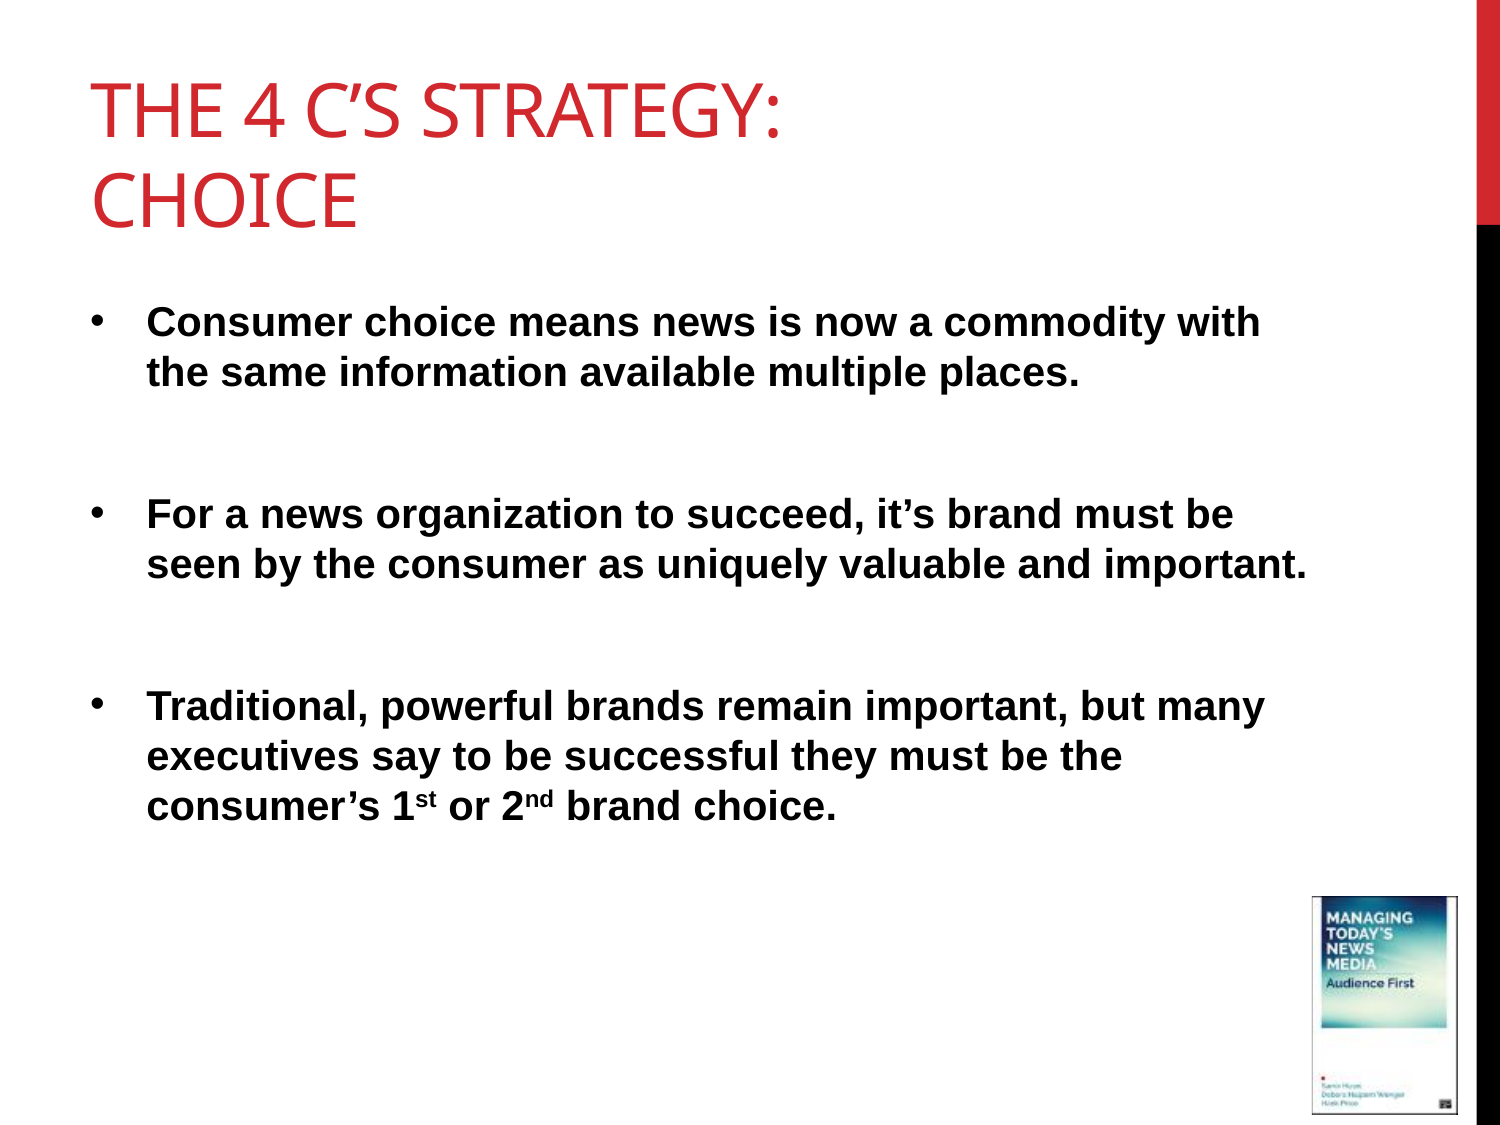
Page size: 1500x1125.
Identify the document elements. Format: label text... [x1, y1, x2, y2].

list Consumer choice means news is now a commodity with the same information available multiple places. For a news organization to succeed, it’s brand must be seen by the consumer as uniquely valuable and important. Traditional, powerful brands remain important, but many executives say to be successful they must be the consumer’s 1st or 2nd brand choice. [75, 287, 1325, 1005]
picture [1311, 896, 1458, 1115]
title The 4 C’s Strategy: Choice [75, 25, 1025, 250]
